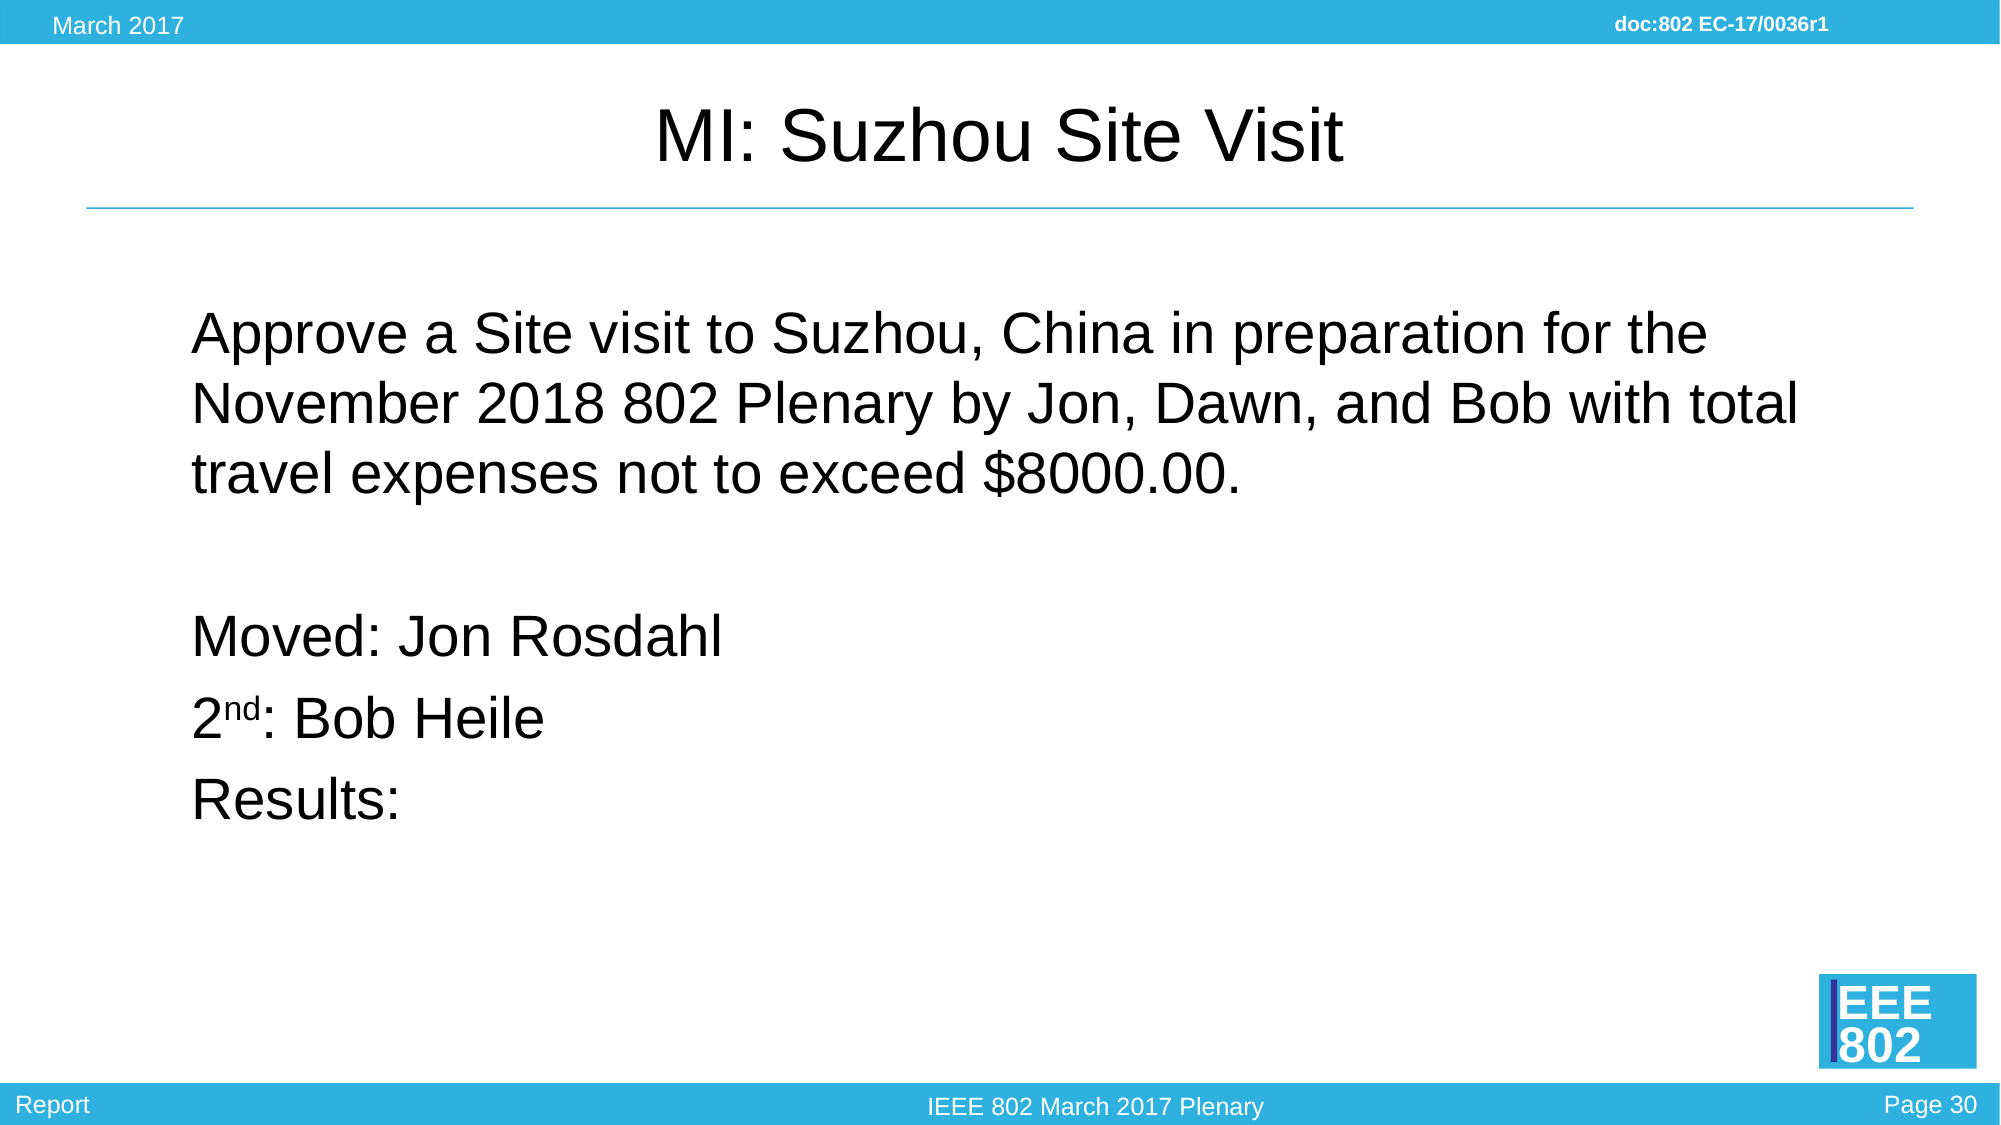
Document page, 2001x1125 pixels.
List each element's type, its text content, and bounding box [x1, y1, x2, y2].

title MI: Suzhou Site Visit [99, 66, 1900, 197]
list Approve a Site visit to Suzhou, China in preparation for the November 2018 802 Plenary by Jon, Dawn, and Bob with total travel expenses not to exceed $8000.00. Moved: Jon Rosdahl 2nd: Bob Heile Results: [101, 287, 1902, 963]
